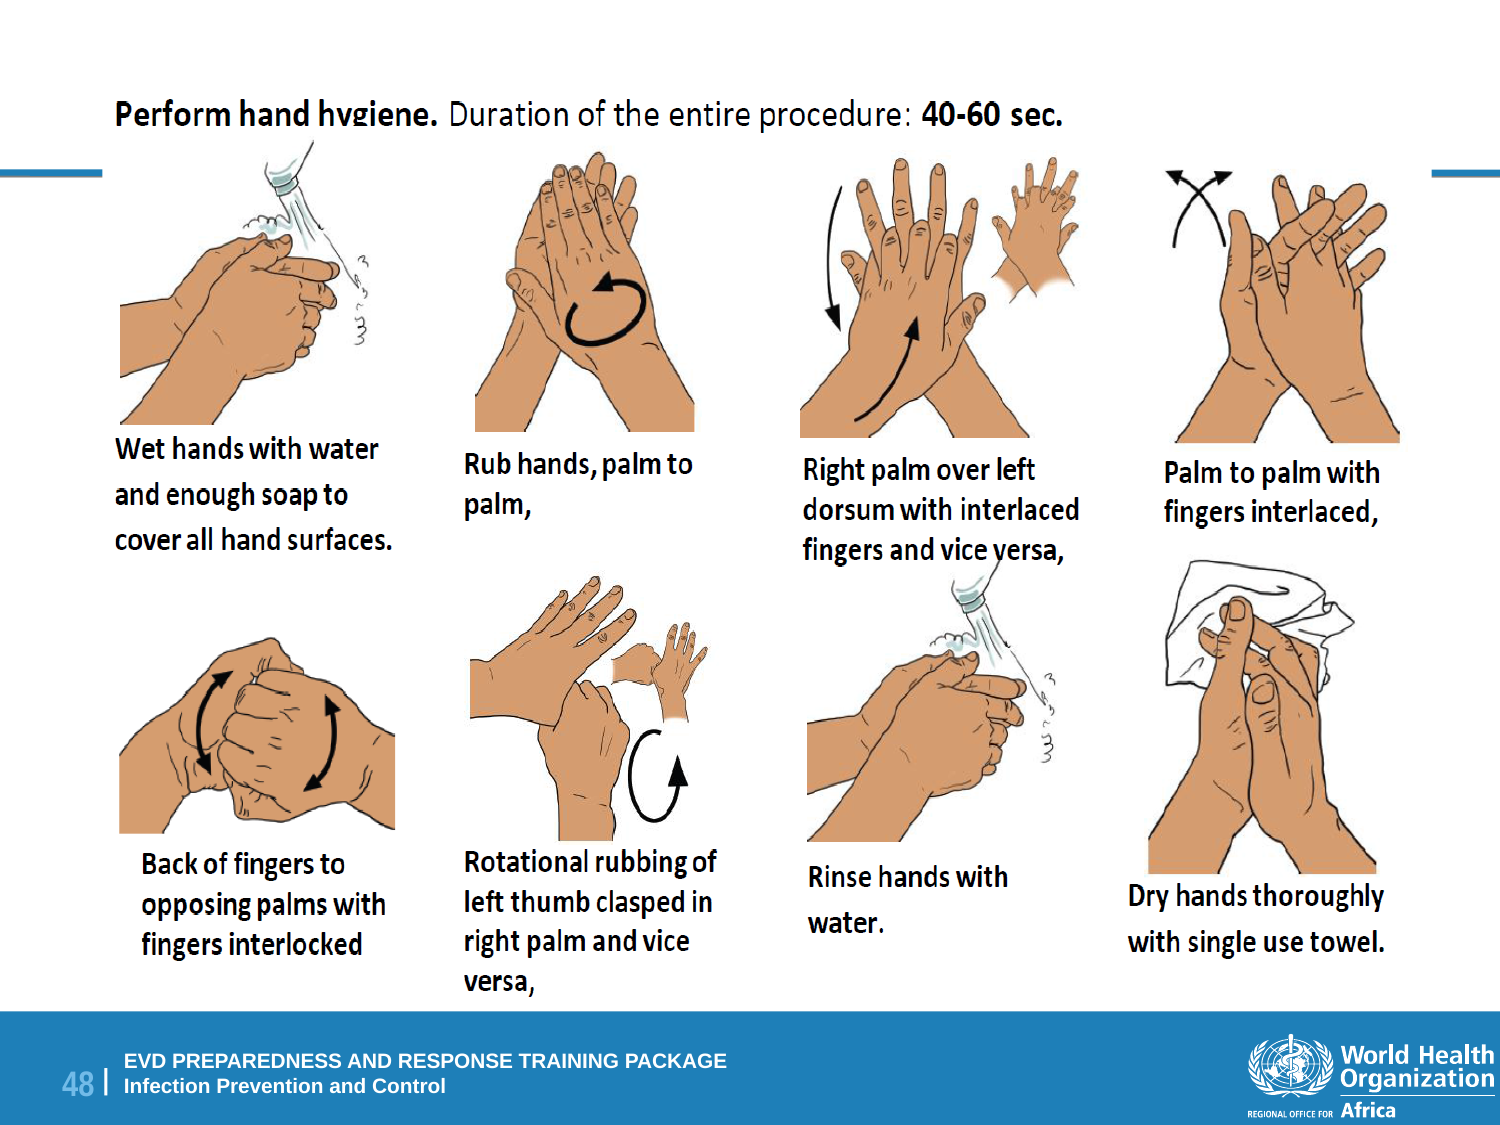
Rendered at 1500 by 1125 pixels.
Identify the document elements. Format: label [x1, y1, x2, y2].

picture [102, 76, 1432, 1004]
